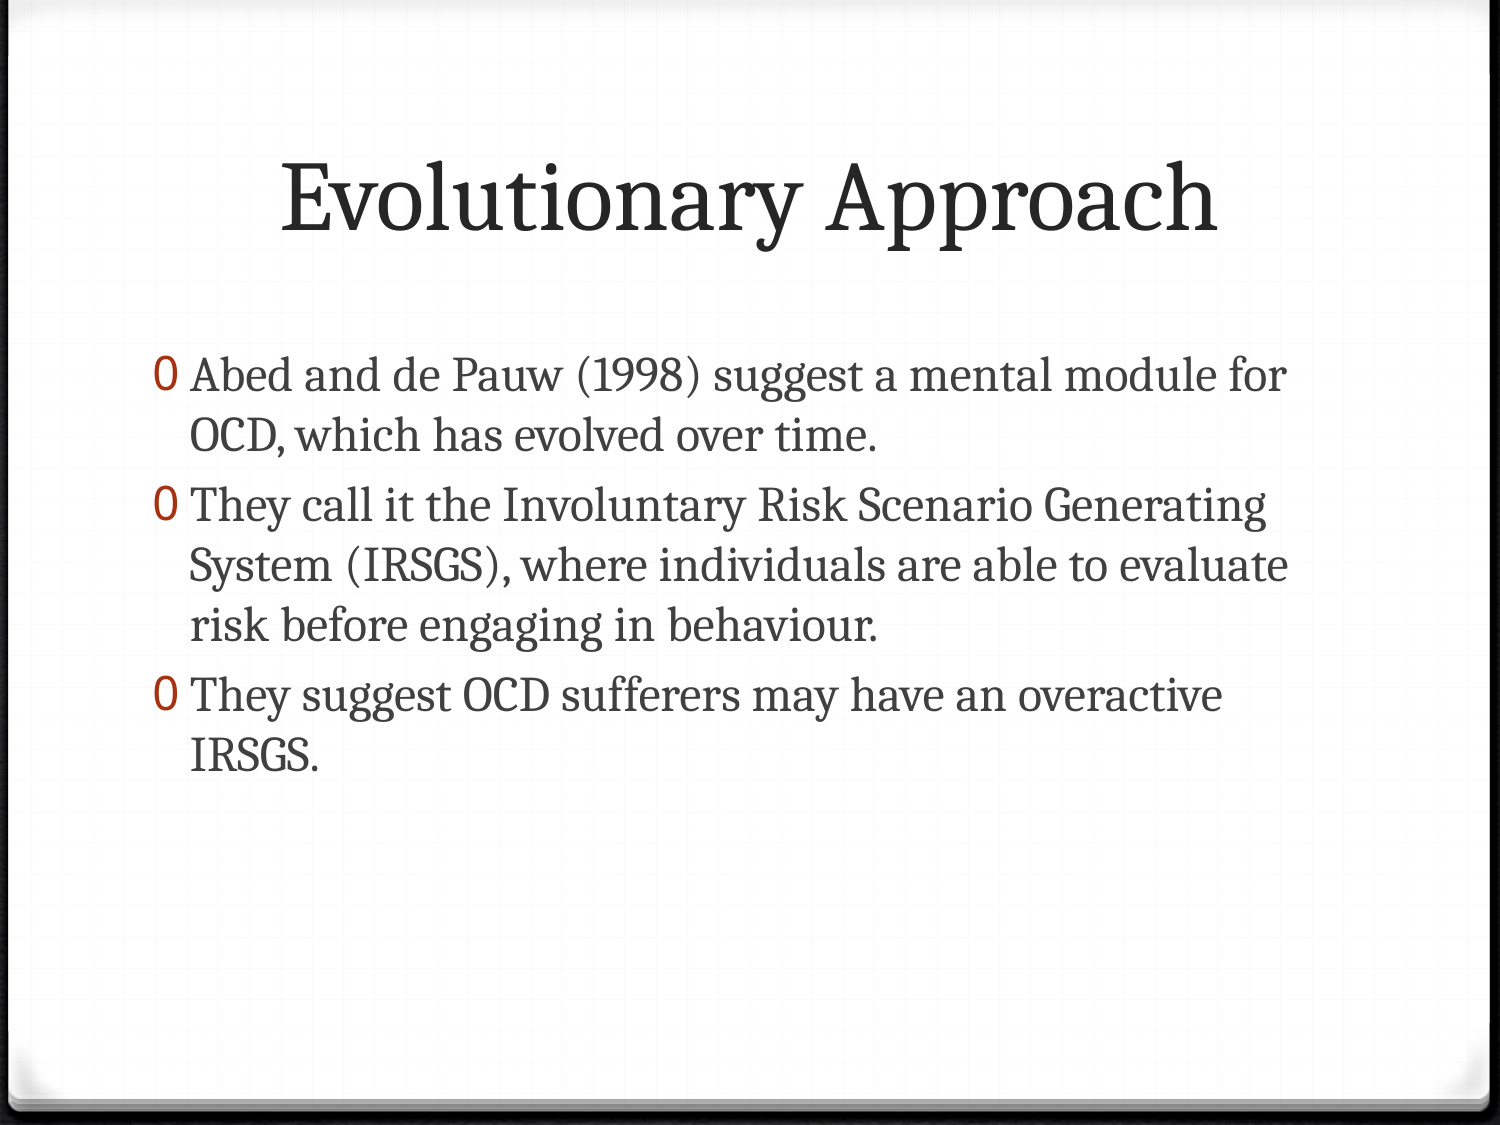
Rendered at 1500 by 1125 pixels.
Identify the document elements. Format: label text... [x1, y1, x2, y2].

list Abed and de Pauw (1998) suggest a mental module for OCD, which has evolved over time. They call it the Involuntary Risk Scenario Generating System (IRSGS), where individuals are able to evaluate risk before engaging in behaviour. They suggest OCD sufferers may have an overactive IRSGS. [137, 334, 1363, 983]
title Evolutionary Approach [90, 71, 1410, 309]
picture [0, 0, 1500, 1125]
